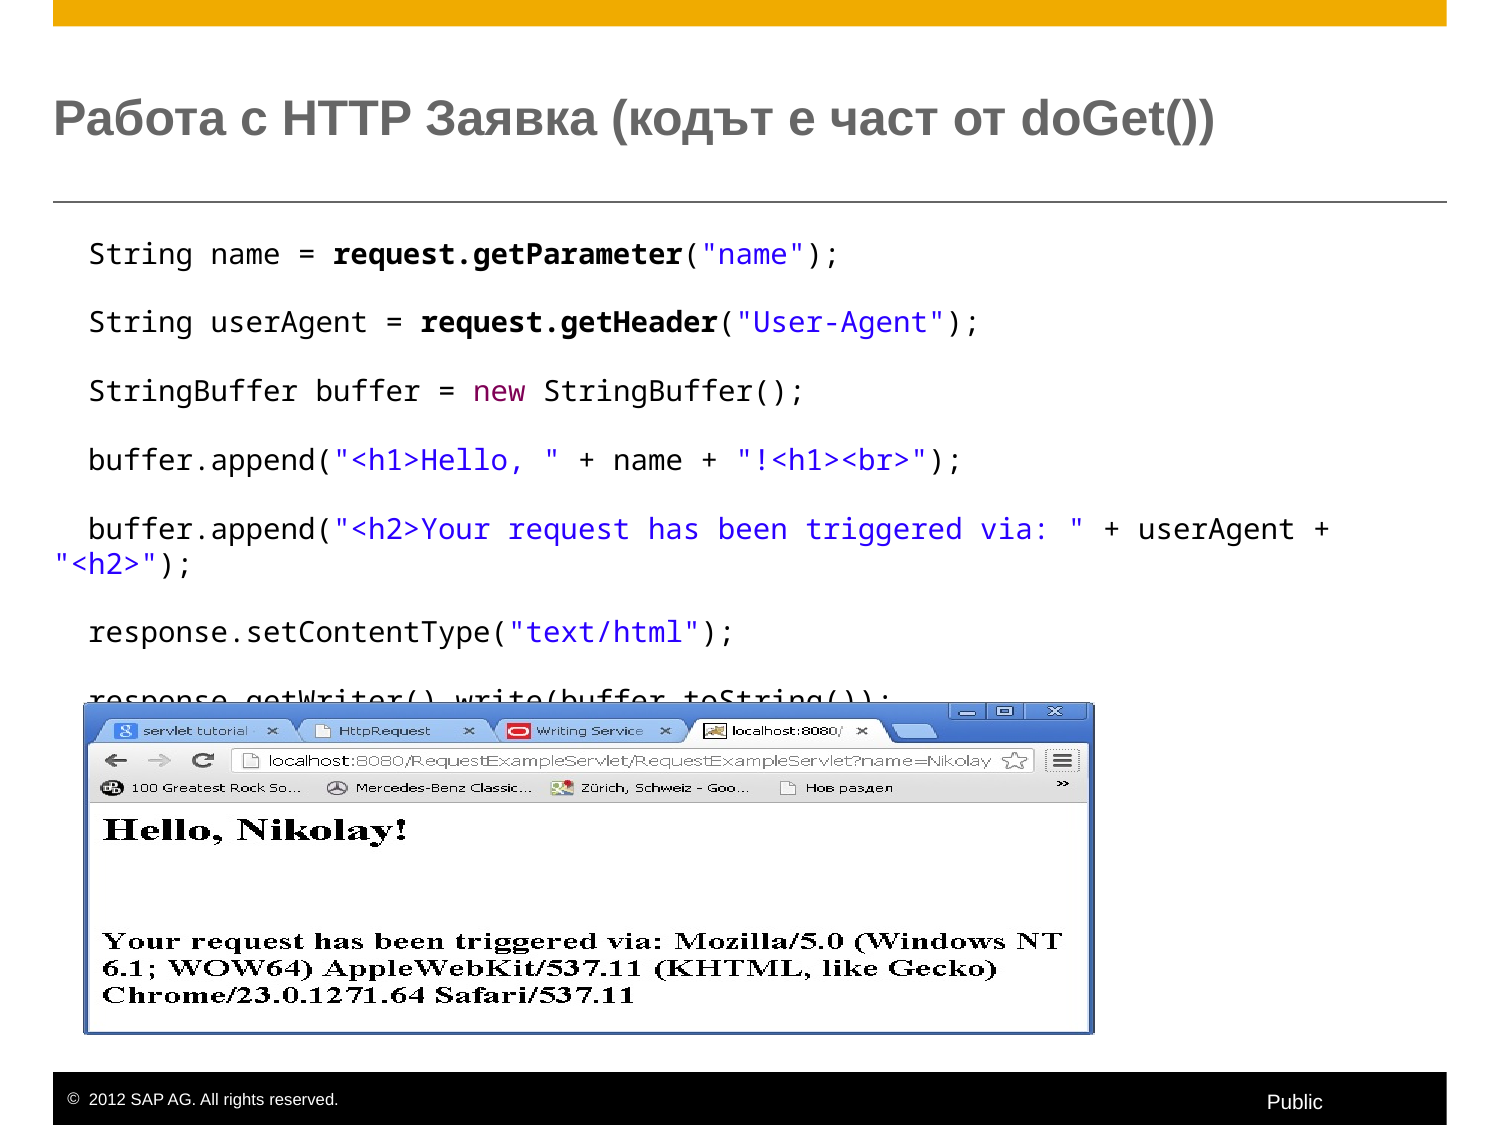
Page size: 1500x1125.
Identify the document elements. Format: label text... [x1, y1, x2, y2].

list String name = request.getParameter("name"); String userAgent = request.getHeader("User-Agent"); StringBuffer buffer = new StringBuffer(); buffer.append("<h1>Hello, " + name + "!<h1><br>"); buffer.append("<h2>Your request has been triggered via: " + userAgent + "<h2>"); response.setContentType("text/html"); response.getWriter().write(buffer.toString()); [53, 235, 1447, 1053]
title Работа с HTTP Заявка (кодът е част от doGet()) [53, 53, 1447, 178]
picture [83, 702, 1095, 1035]
